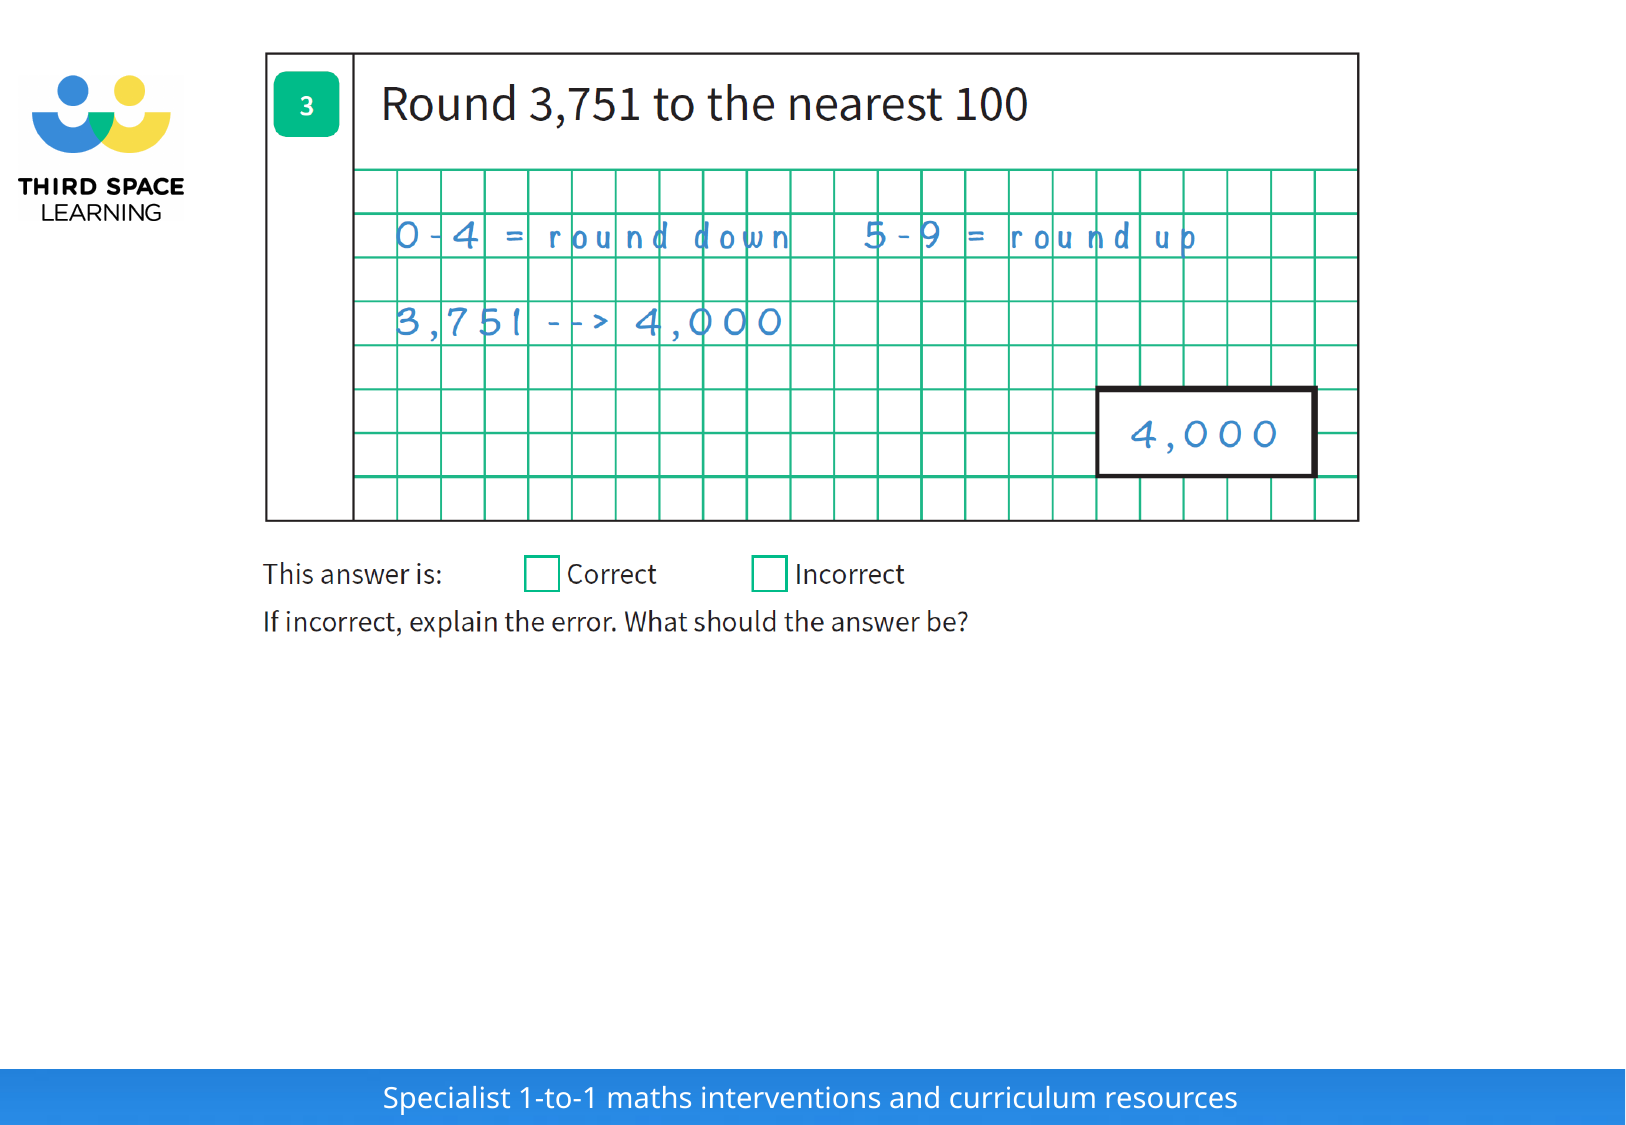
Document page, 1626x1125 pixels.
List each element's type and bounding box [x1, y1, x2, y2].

picture [0, 1069, 1626, 1125]
picture [262, 49, 1363, 641]
picture [18, 75, 184, 221]
